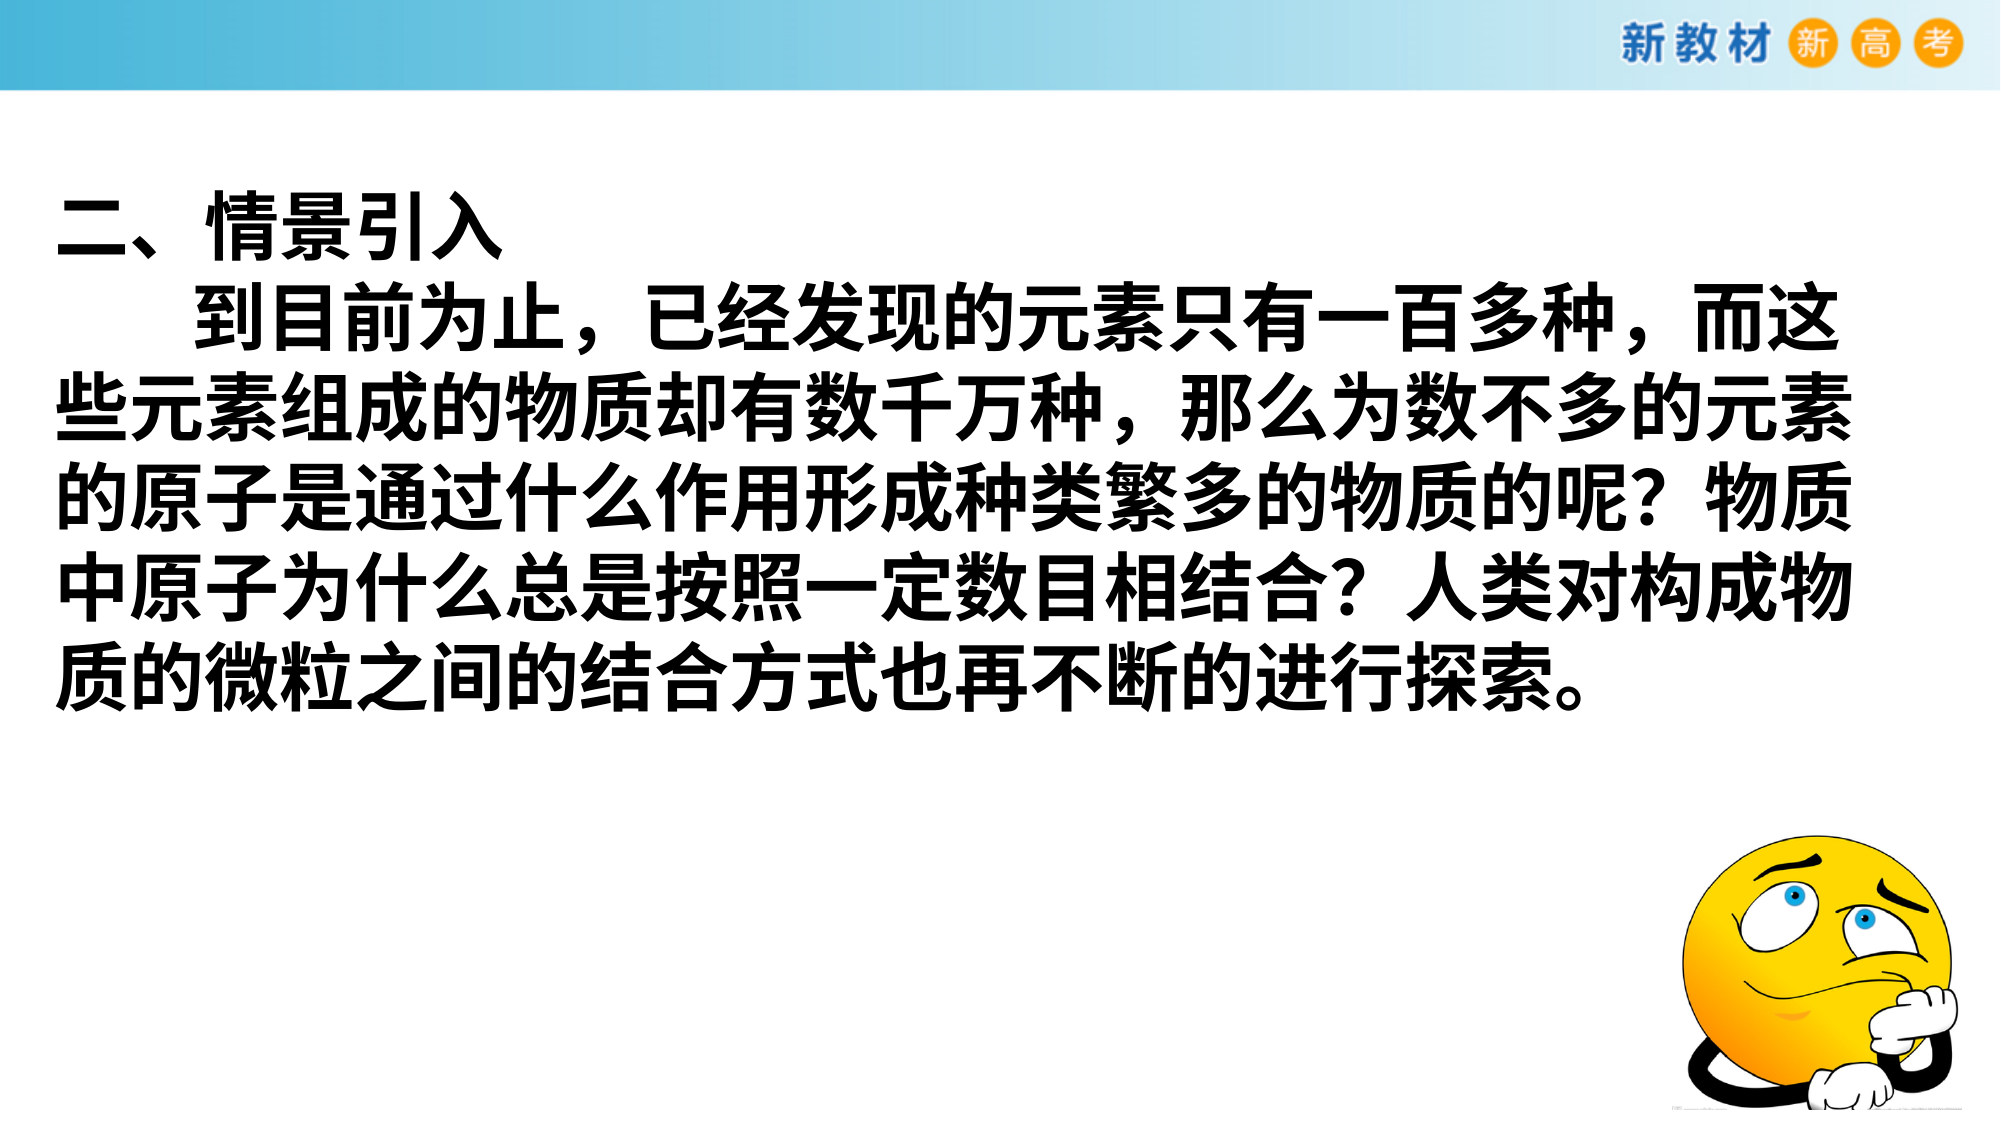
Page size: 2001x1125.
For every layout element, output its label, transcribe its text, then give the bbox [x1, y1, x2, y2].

picture [0, 0, 2001, 1125]
text_box 二、情景引入 到目前为止，已经发现的元素只有一百多种，而这些元素组成的物质却有数千万种，那么为数不多的元素的原子是通过什么作用形成种类繁多的物质的呢？物质中原子为什么总是按照一定数目相结合？人类对构成物质的微粒之间的结合方式也再不断的进行探索。 [39, 172, 1931, 728]
